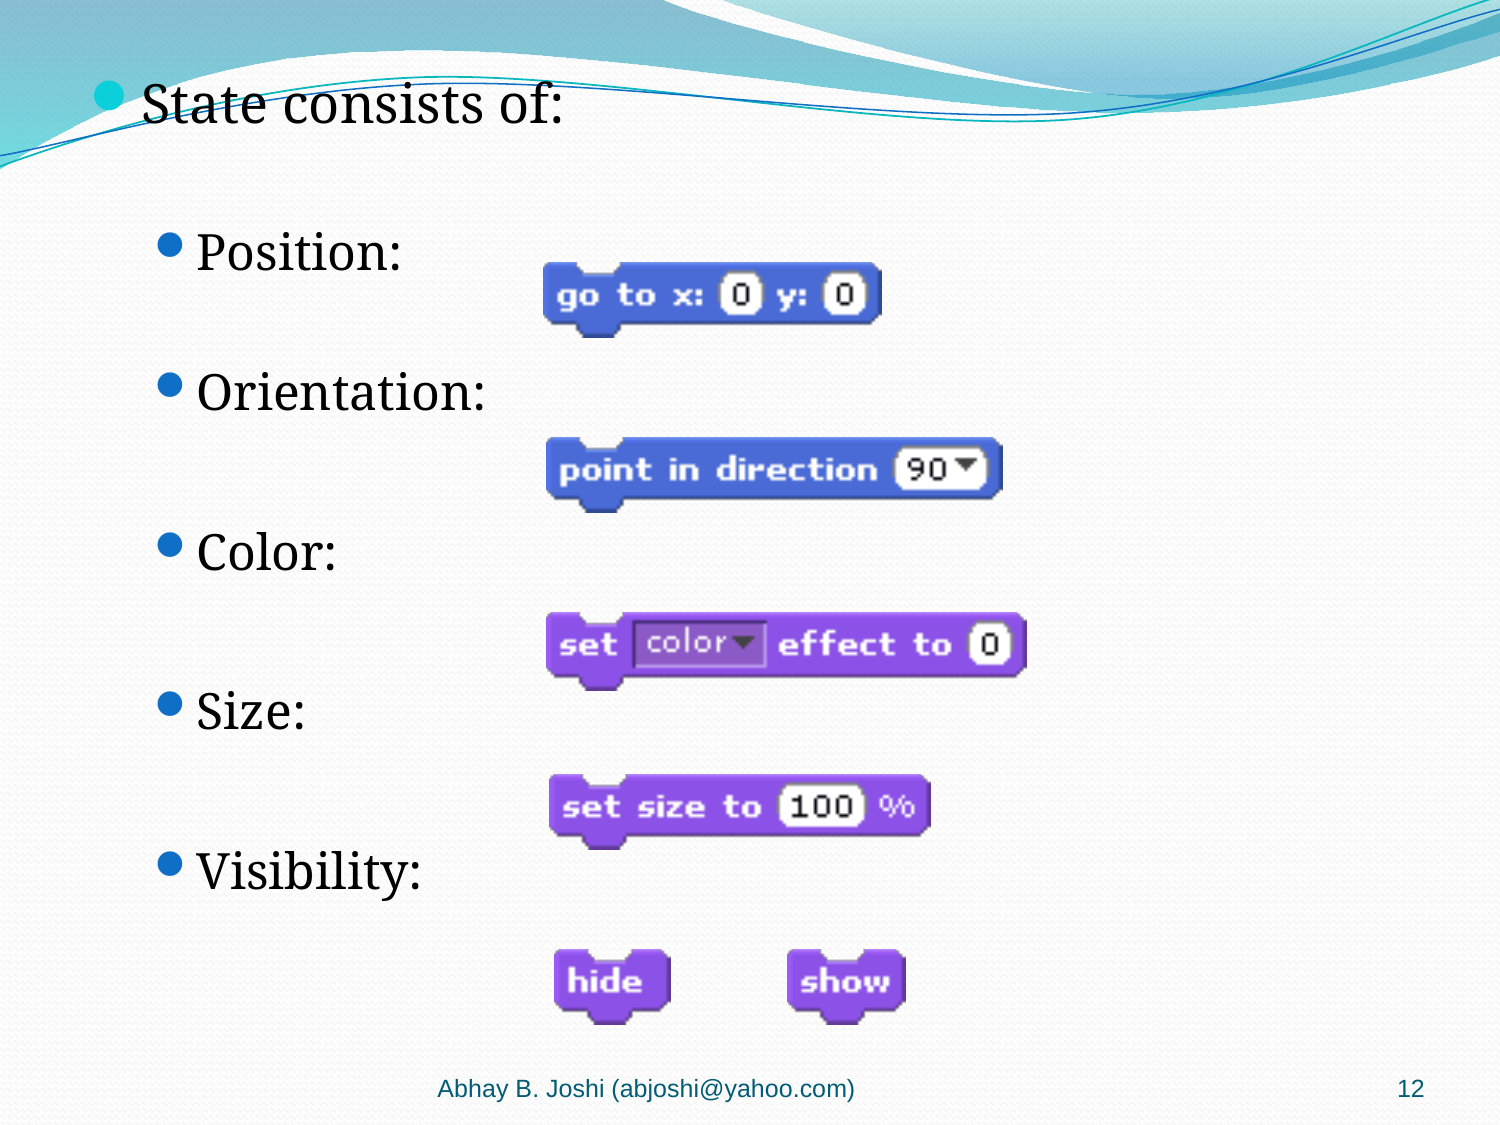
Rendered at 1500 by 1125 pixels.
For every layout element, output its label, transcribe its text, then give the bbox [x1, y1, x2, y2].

footer Abhay B. Joshi (abjoshi@yahoo.com) [437, 1042, 988, 1103]
picture [554, 949, 671, 1025]
picture [546, 437, 1003, 513]
picture [543, 262, 882, 338]
picture [787, 949, 907, 1025]
slide_number 12 [1299, 1042, 1425, 1103]
picture [546, 612, 1027, 691]
picture [549, 774, 932, 851]
list State consists of: Position: Orientation: Color: Size: Visibility: [75, 62, 1425, 1025]
